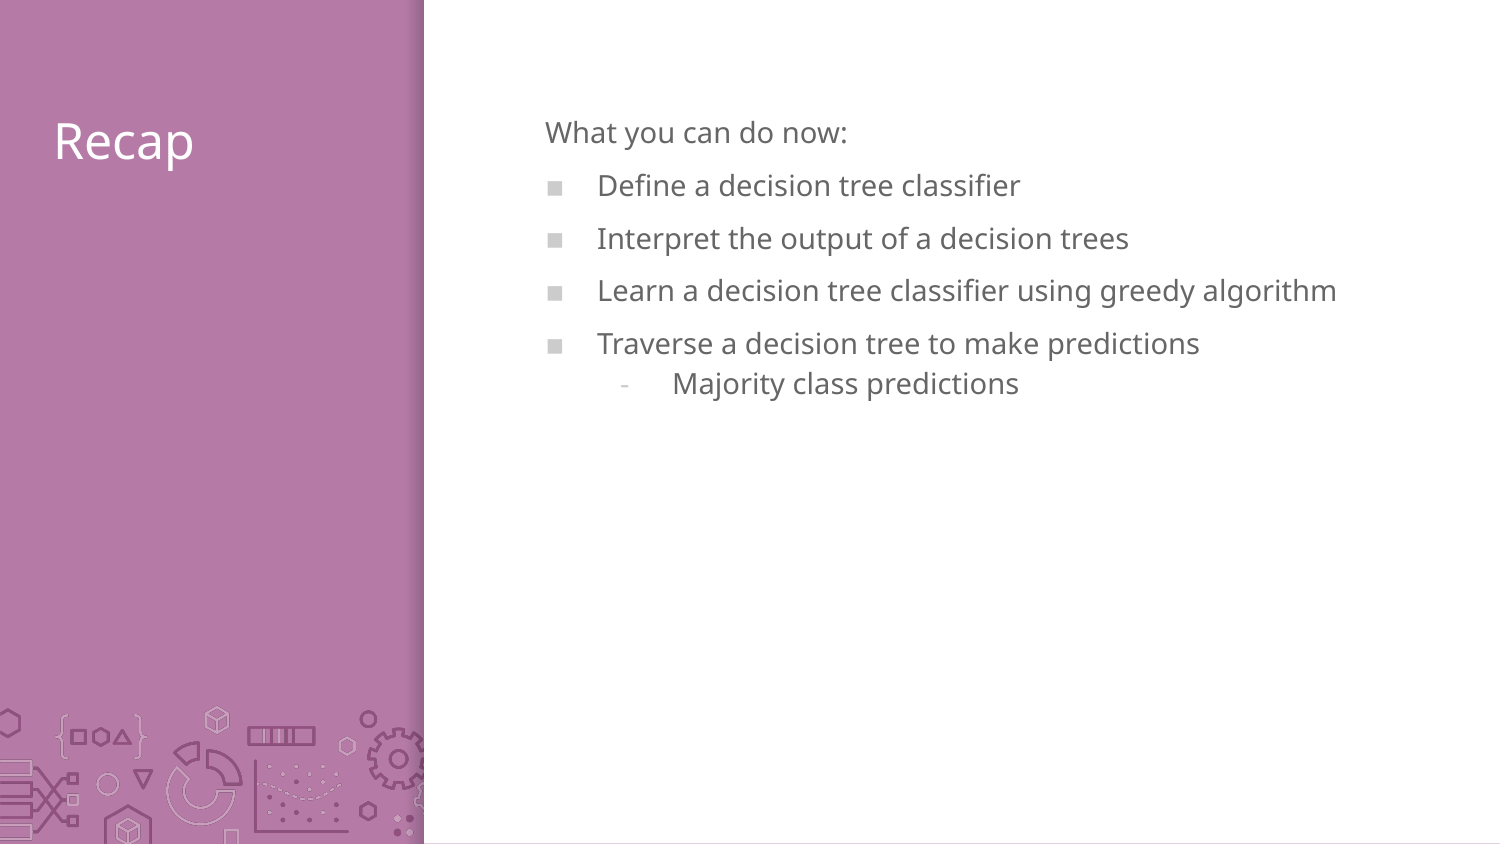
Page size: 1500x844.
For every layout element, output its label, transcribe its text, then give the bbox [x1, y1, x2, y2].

list What you can do now: Define a decision tree classifier Interpret the output of a decision trees Learn a decision tree classifier using greedy algorithm Traverse a decision tree to make predictions Majority class predictions [506, 94, 1425, 748]
picture [0, 701, 424, 844]
title Recap [38, 94, 375, 748]
